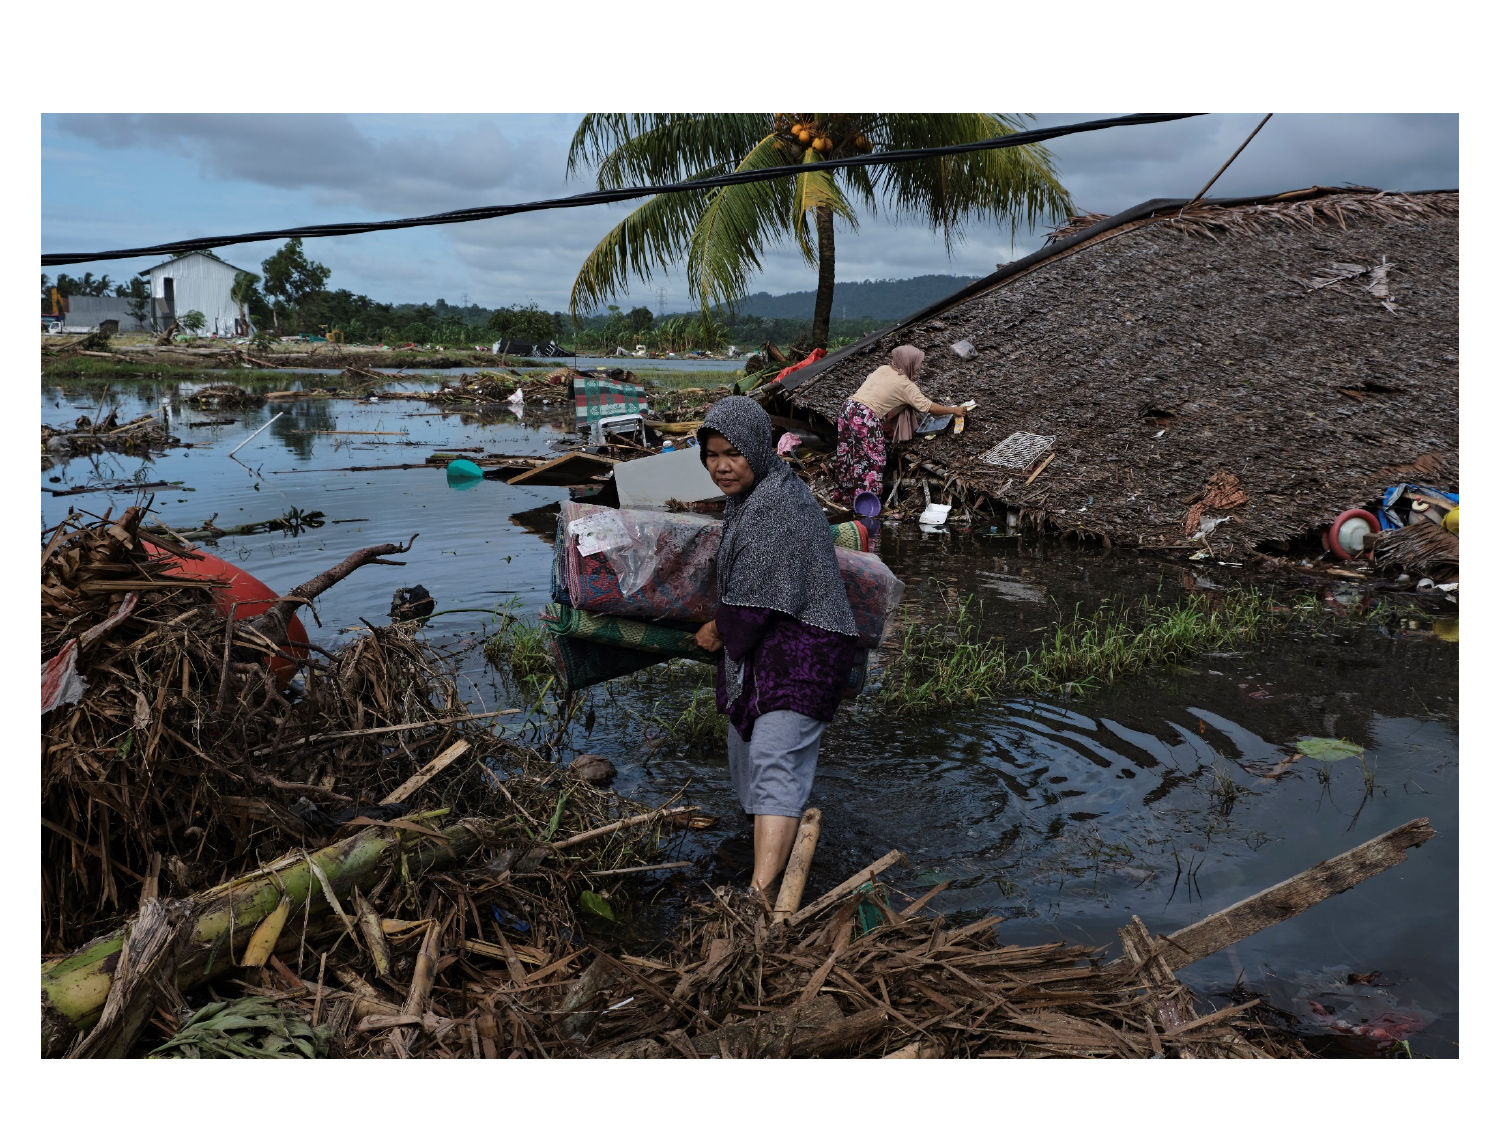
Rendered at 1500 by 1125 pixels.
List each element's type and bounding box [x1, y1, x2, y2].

picture [41, 113, 1459, 1059]
